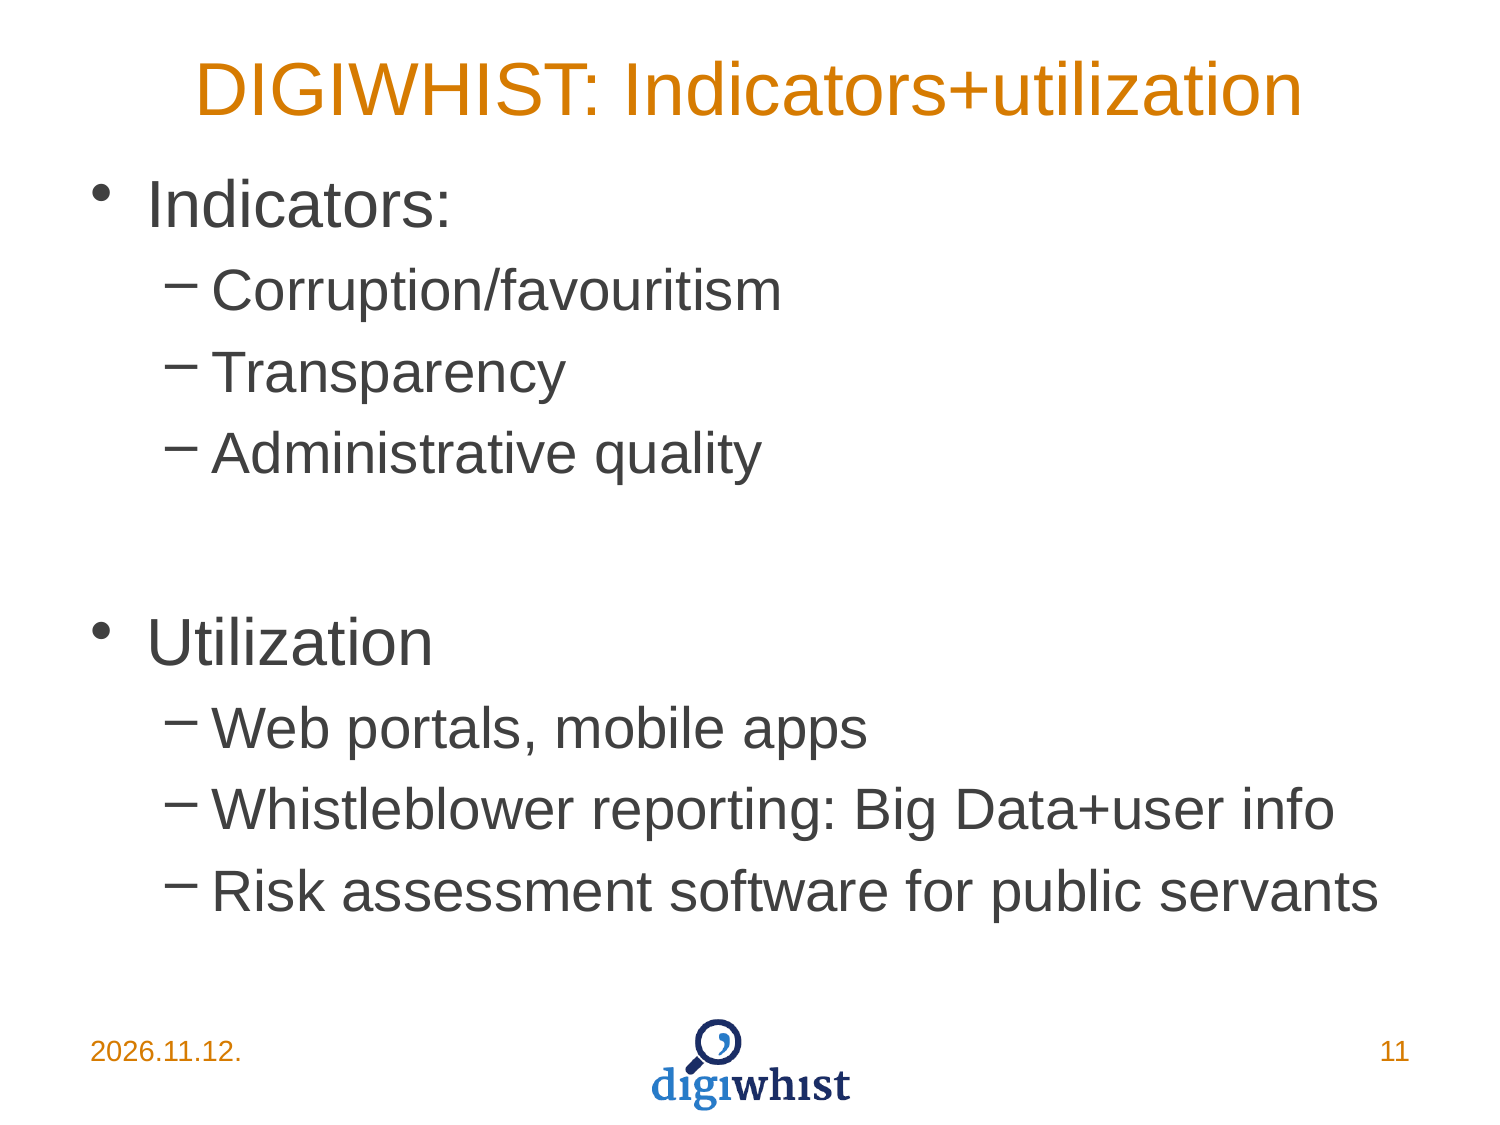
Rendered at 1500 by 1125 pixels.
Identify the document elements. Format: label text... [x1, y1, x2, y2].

slide_number 11 [1074, 1024, 1426, 1103]
text_box DIGIWHIST: Indicators+utilization [74, 33, 1425, 138]
list Indicators: Corruption/favouritism Transparency Administrative quality Utilization Web portals, mobile apps Whistleblower reporting: Big Data+user info Risk assessment software for public servants [75, 153, 1425, 1024]
picture [642, 1024, 858, 1115]
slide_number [74, 1024, 426, 1103]
